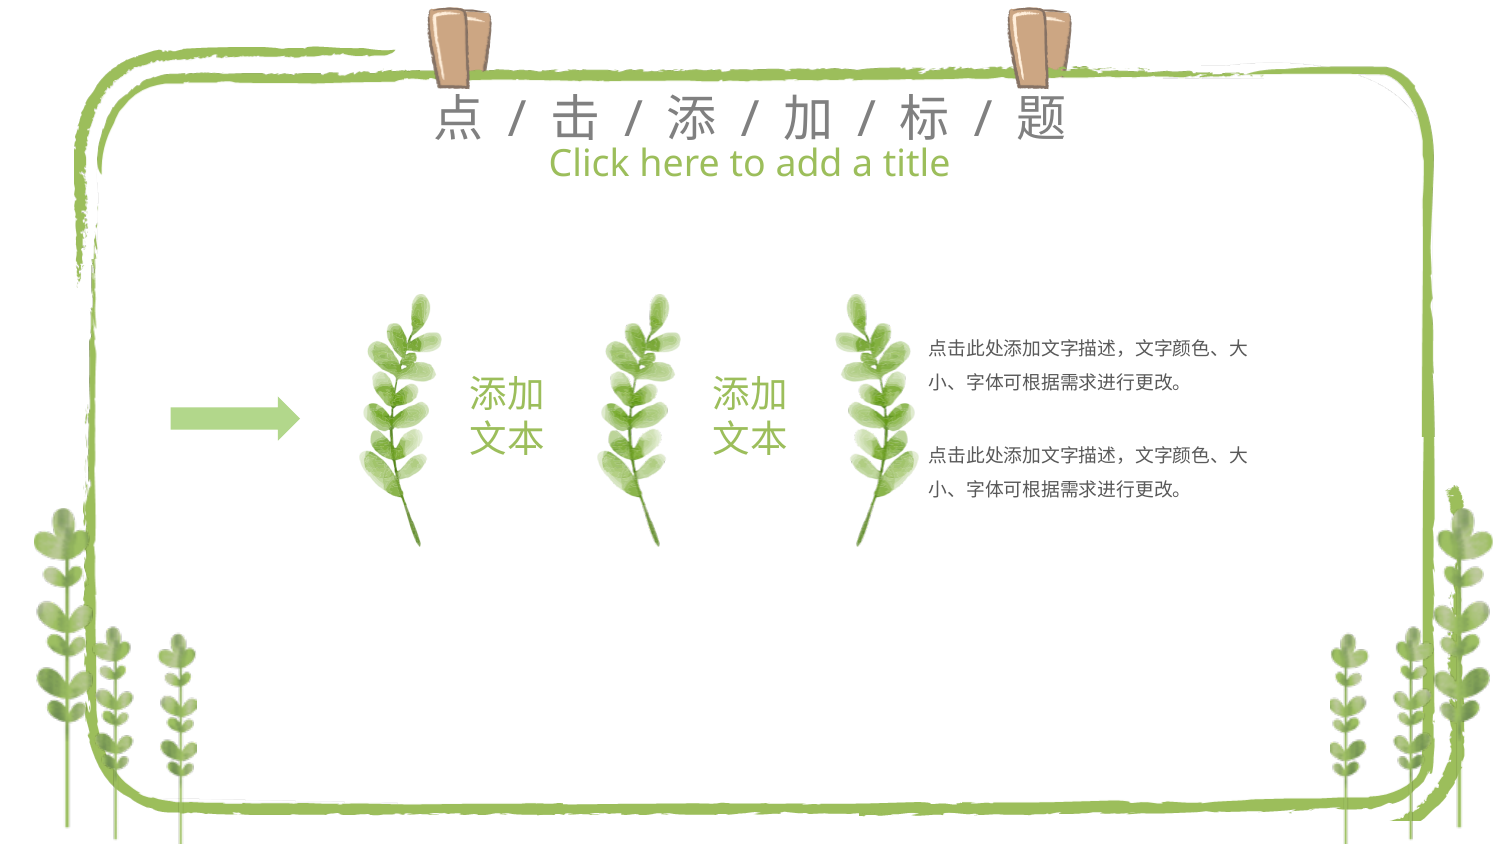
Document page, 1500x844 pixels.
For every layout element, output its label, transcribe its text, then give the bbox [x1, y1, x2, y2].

text_box 添加 文本 [681, 362, 835, 468]
text_box 添加 文本 [442, 362, 597, 468]
text_box 点击此处添加文字描述，文字颜色、大小、字体可根据需求进行更改。 [919, 425, 1266, 508]
picture [34, 7, 1493, 844]
text_box 点/击/添/加/标/题 [407, 79, 1093, 154]
text_box Click here to add a title [533, 131, 967, 192]
text_box 点击此处添加文字描述，文字颜色、大小、字体可根据需求进行更改。 [919, 318, 1266, 401]
text_box [169, 394, 302, 444]
